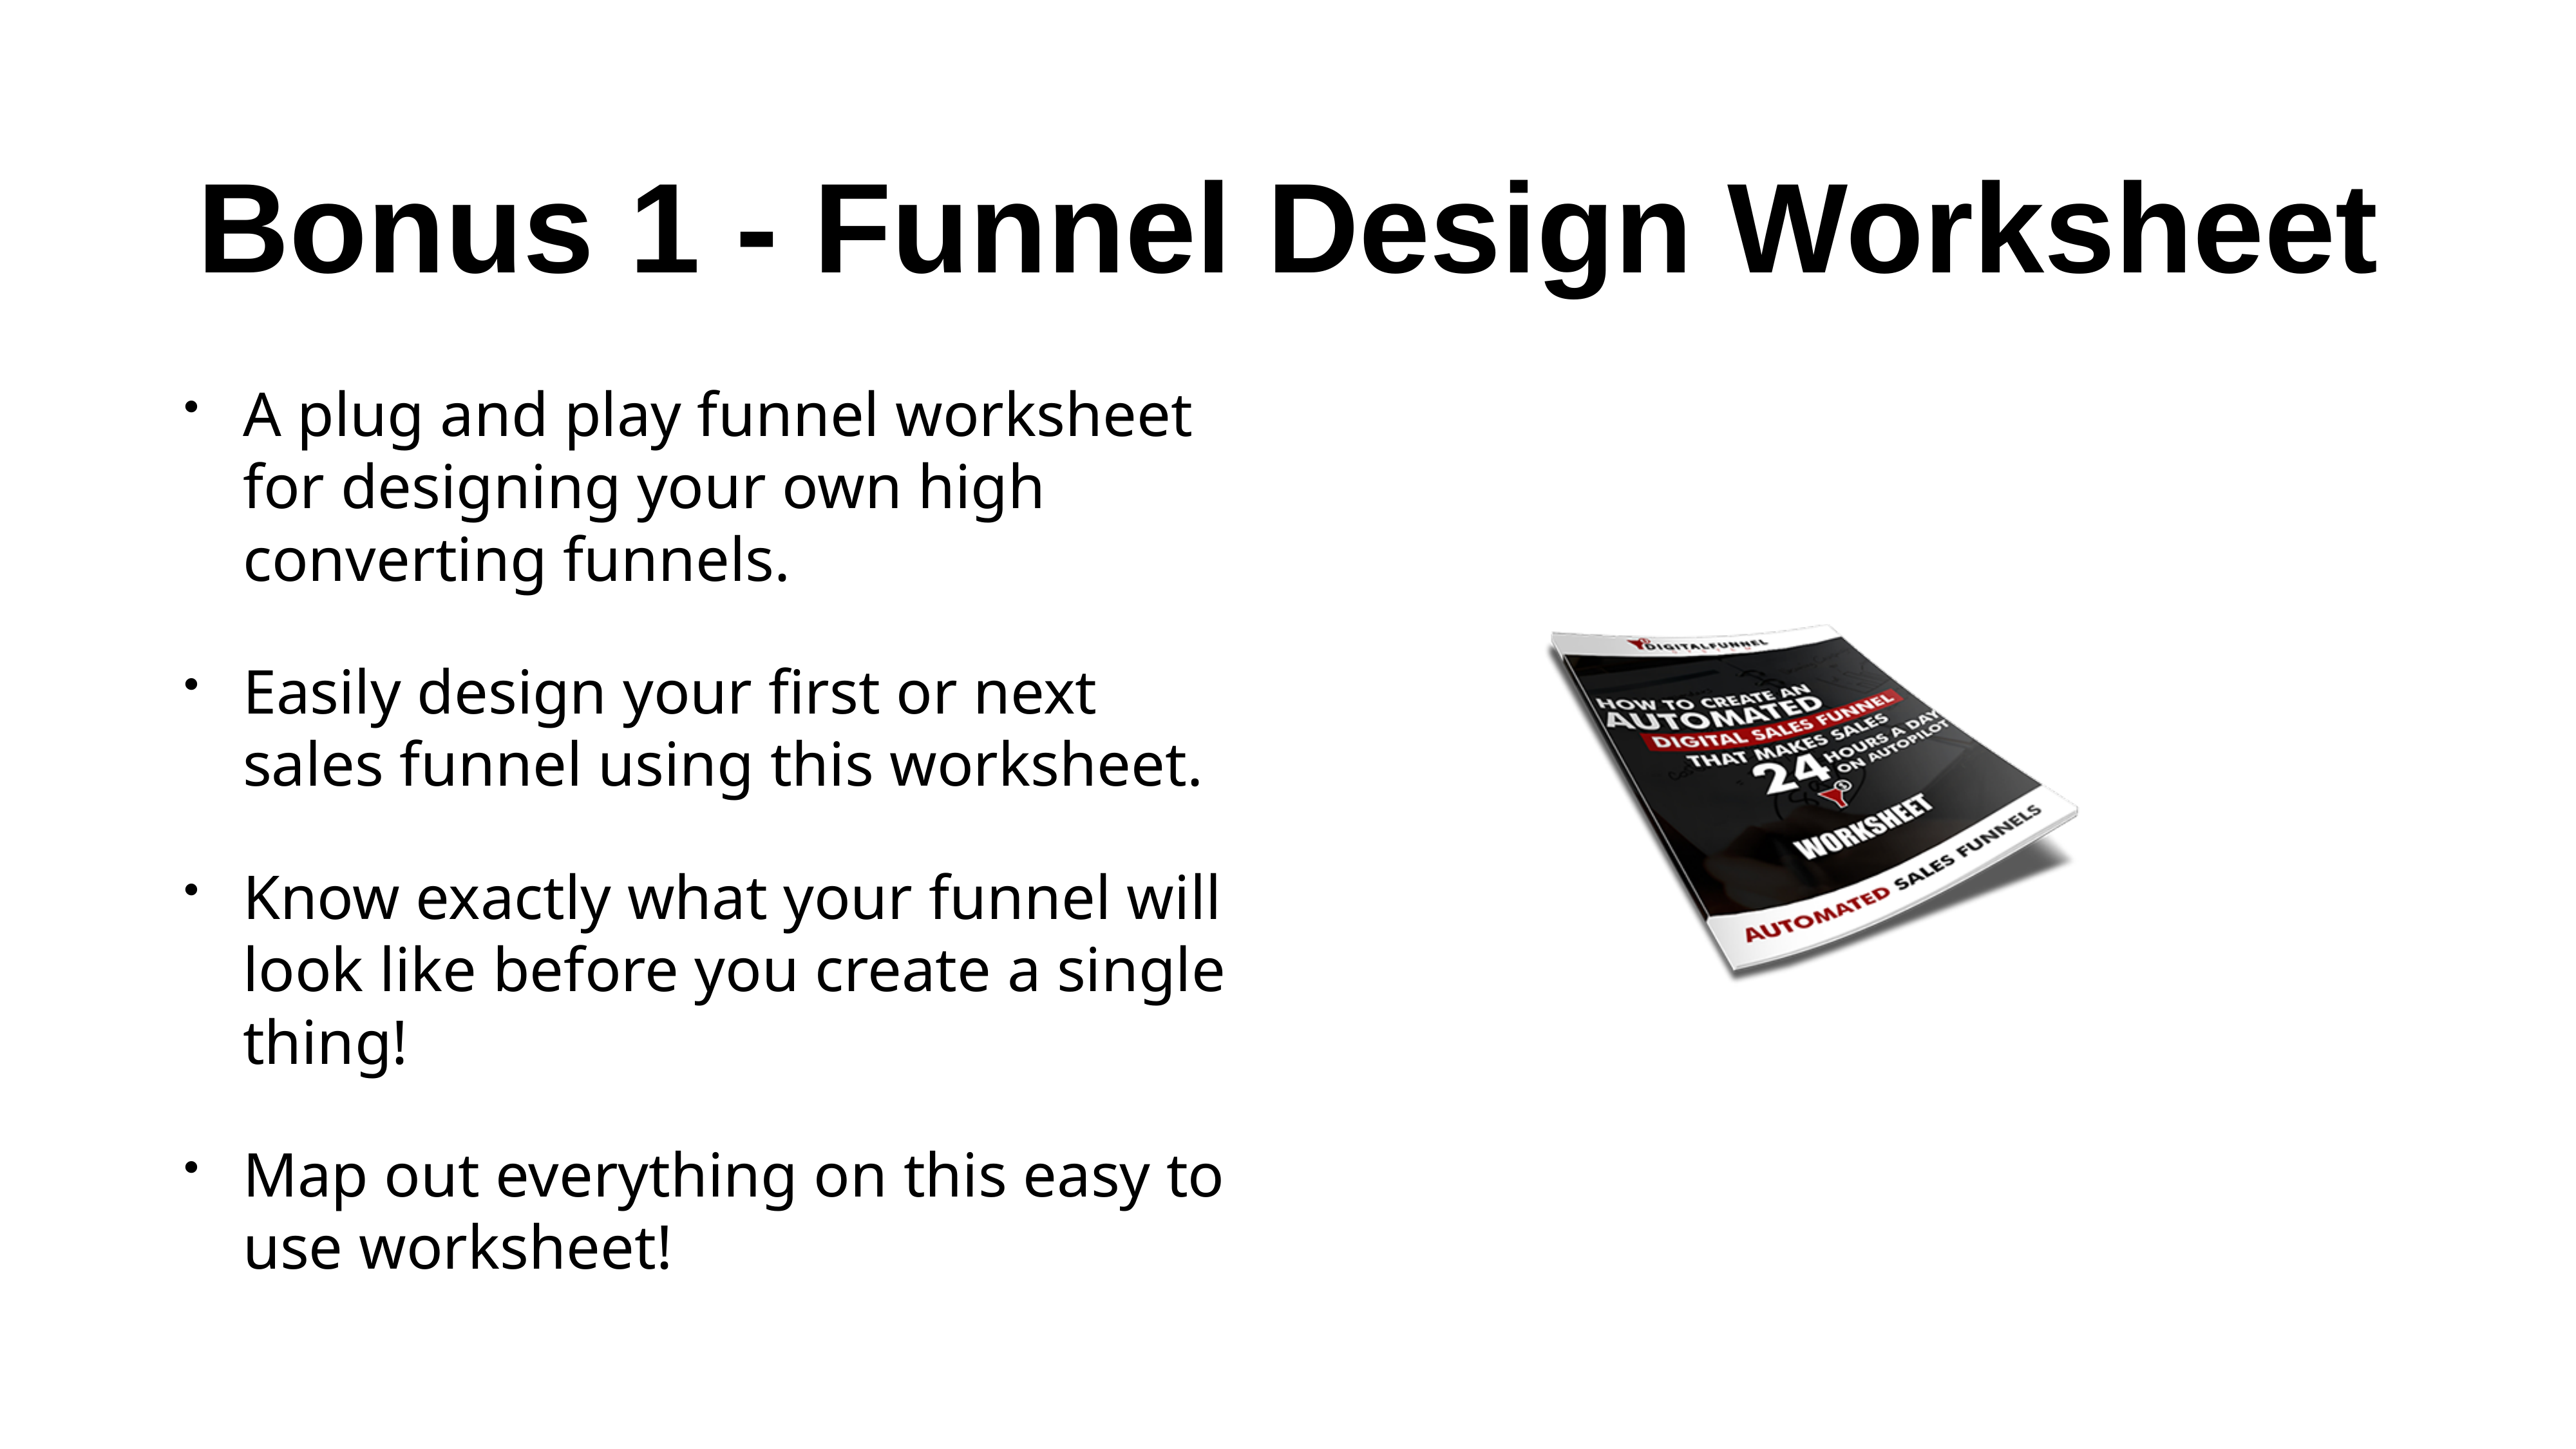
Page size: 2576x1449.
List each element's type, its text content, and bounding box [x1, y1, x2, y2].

list A plug and play funnel worksheet for designing your own high converting funnels. Easily design your first or next sales funnel using this worksheet. Know exactly what your funnel will look like before you create a single thing! Map out everything on this easy to use worksheet! [178, 341, 1236, 1316]
title Bonus 1 - Funnel Design Worksheet [178, 100, 2398, 343]
picture [1542, 624, 2079, 987]
